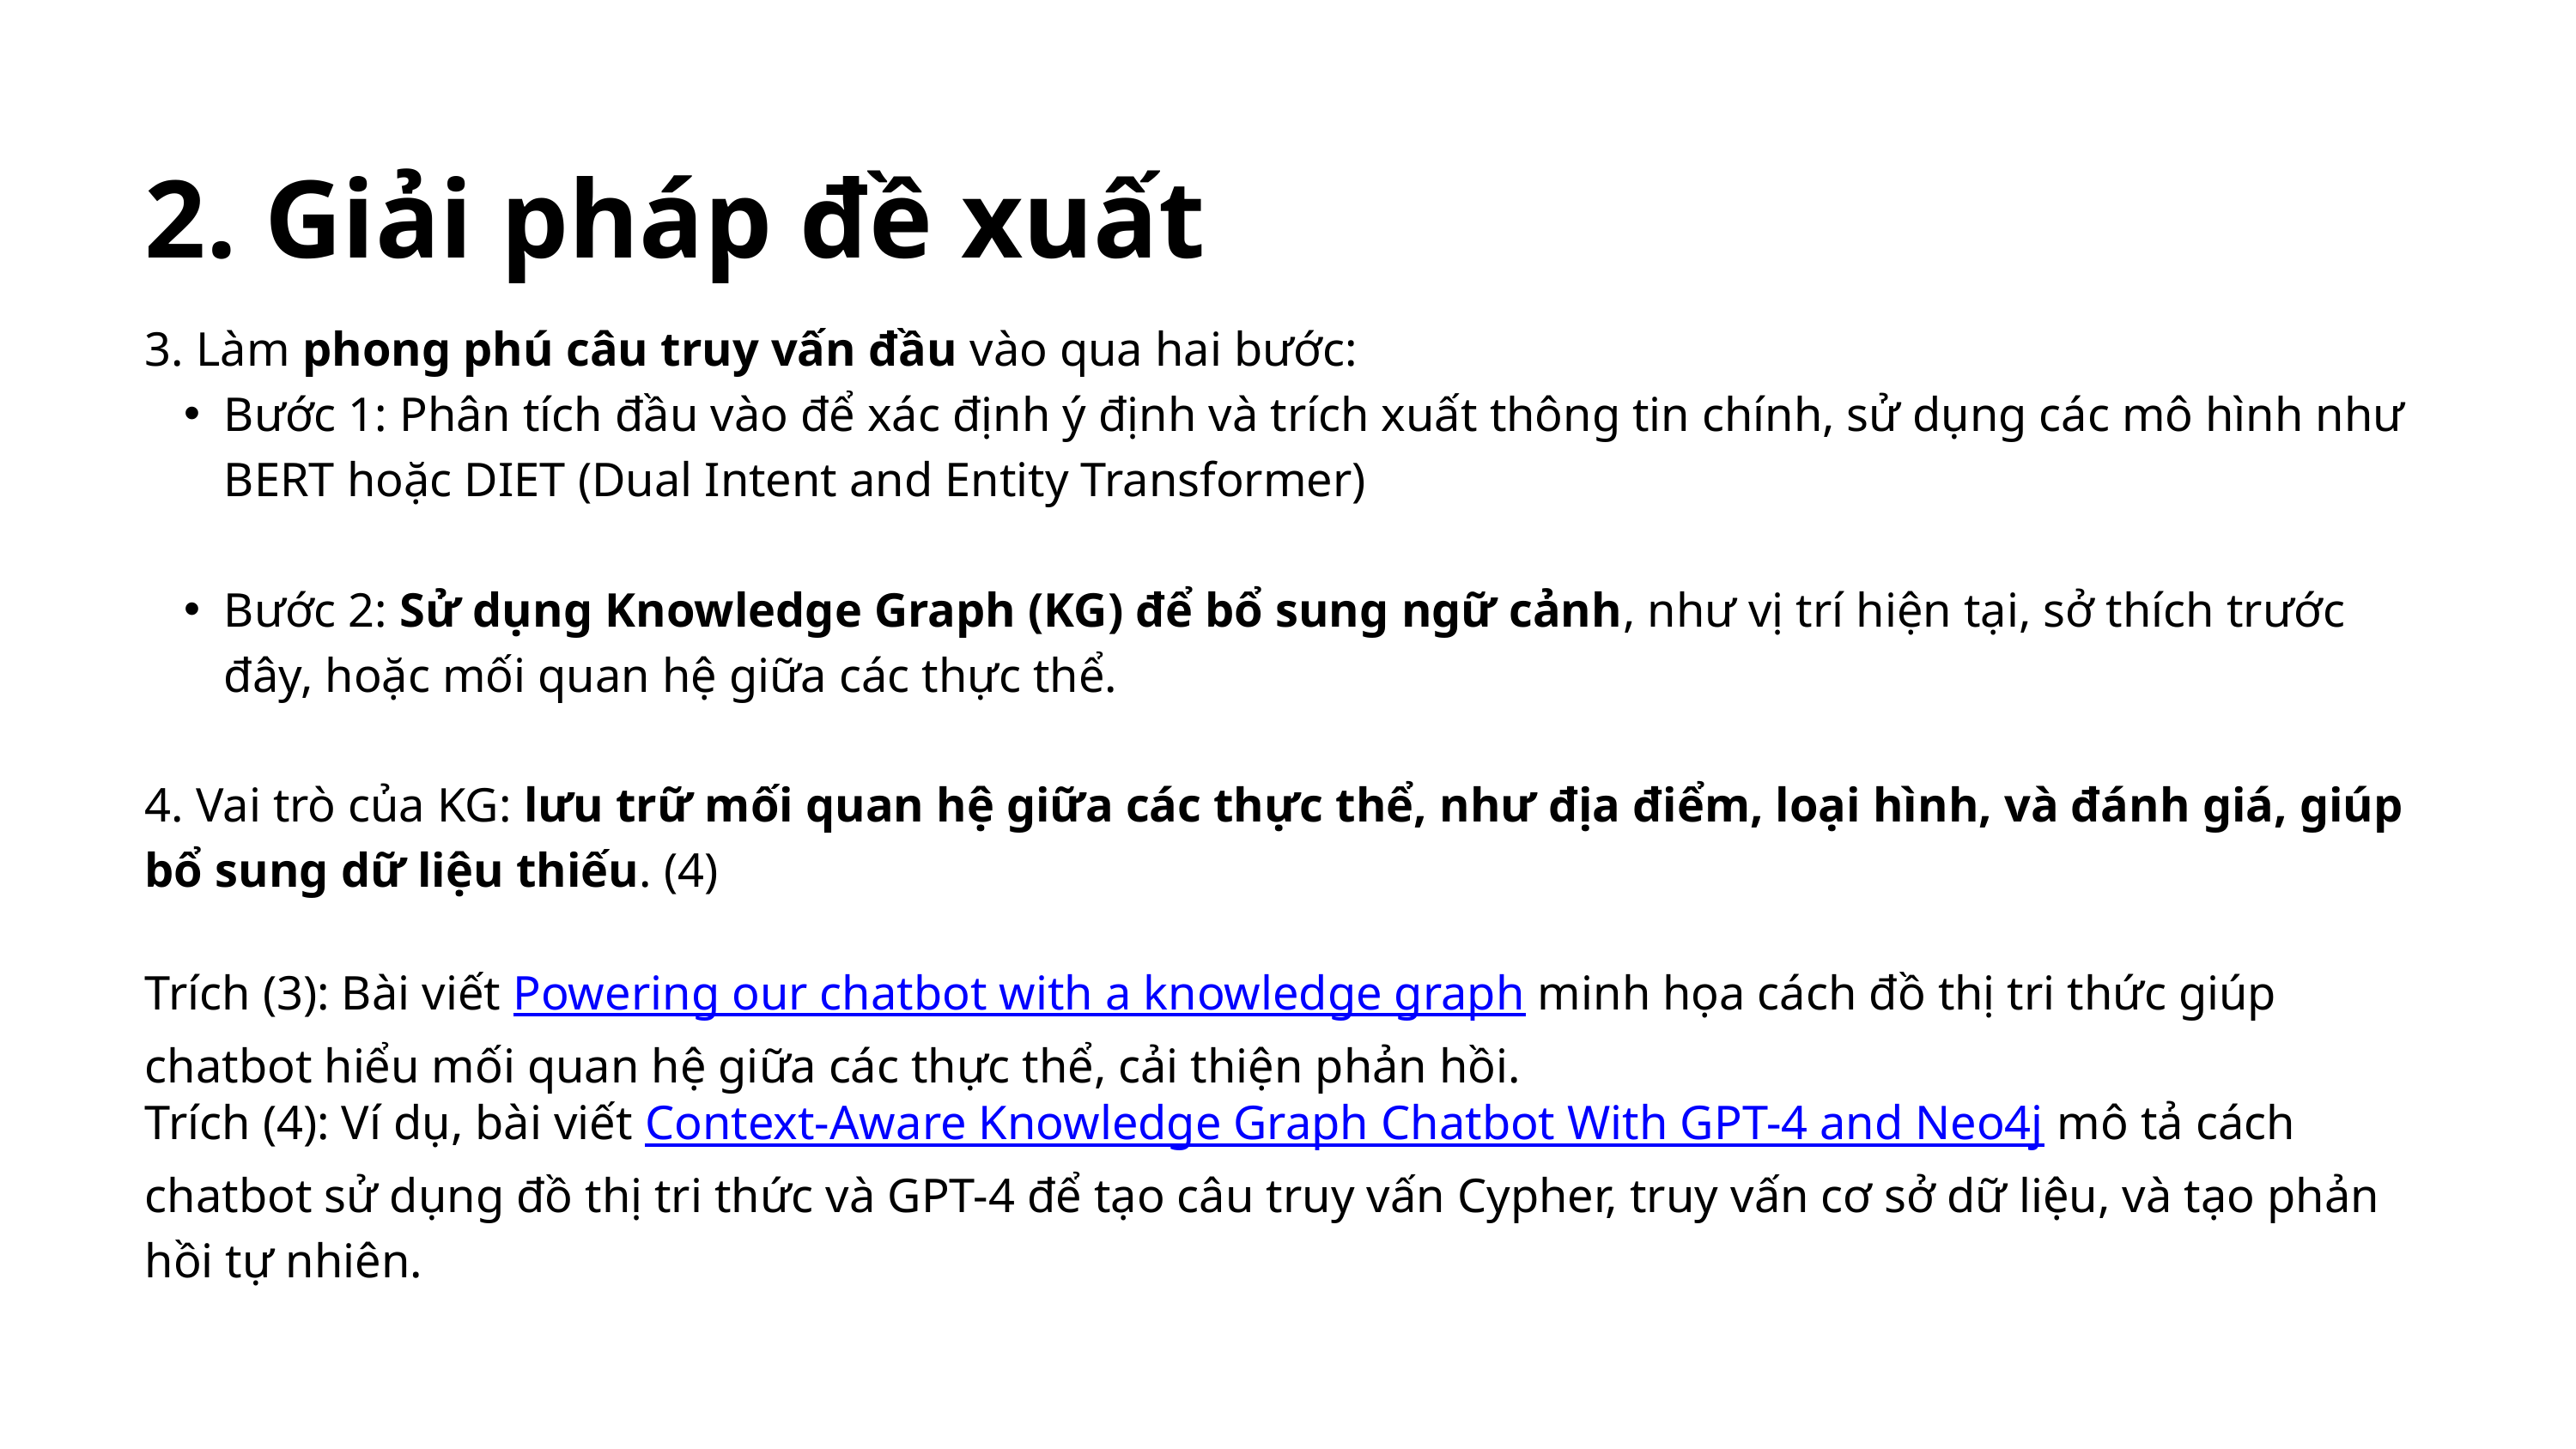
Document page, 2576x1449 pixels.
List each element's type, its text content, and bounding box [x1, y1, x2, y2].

text_box 3. Làm phong phú câu truy vấn đầu vào qua hai bước: Bước 1: Phân tích đầu vào để xác định ý định và trích xuất thông tin chính, sử dụng các mô hình như BERT hoặc DIET (Dual Intent and Entity Transformer) Bước 2: Sử dụng Knowledge Graph (KG) để bổ sung ngữ cảnh, như vị trí hiện tại, sở thích trước đây, hoặc mối quan hệ giữa các thực thể. 4. Vai trò của KG: lưu trữ mối quan hệ giữa các thực thể, như địa điểm, loại hình, và đánh giá, giúp bổ sung dữ liệu thiếu. (4) Trích (3): Bài viết Powering our chatbot with a knowledge graph minh họa cách đồ thị tri thức giúp chatbot hiểu mối quan hệ giữa các thực thể, cải thiện phản hồi. Trích (4): Ví dụ, bài viết Context-Aware Knowledge Graph Chatbot With GPT-4 and Neo4j mô tả cách chatbot sử dụng đồ thị tri thức và GPT-4 để tạo câu truy vấn Cypher, truy vấn cơ sở dữ liệu, và tạo phản hồi tự nhiên. [144, 310, 2432, 1288]
text_box 2. Giải pháp đề xuất [144, 131, 2432, 280]
